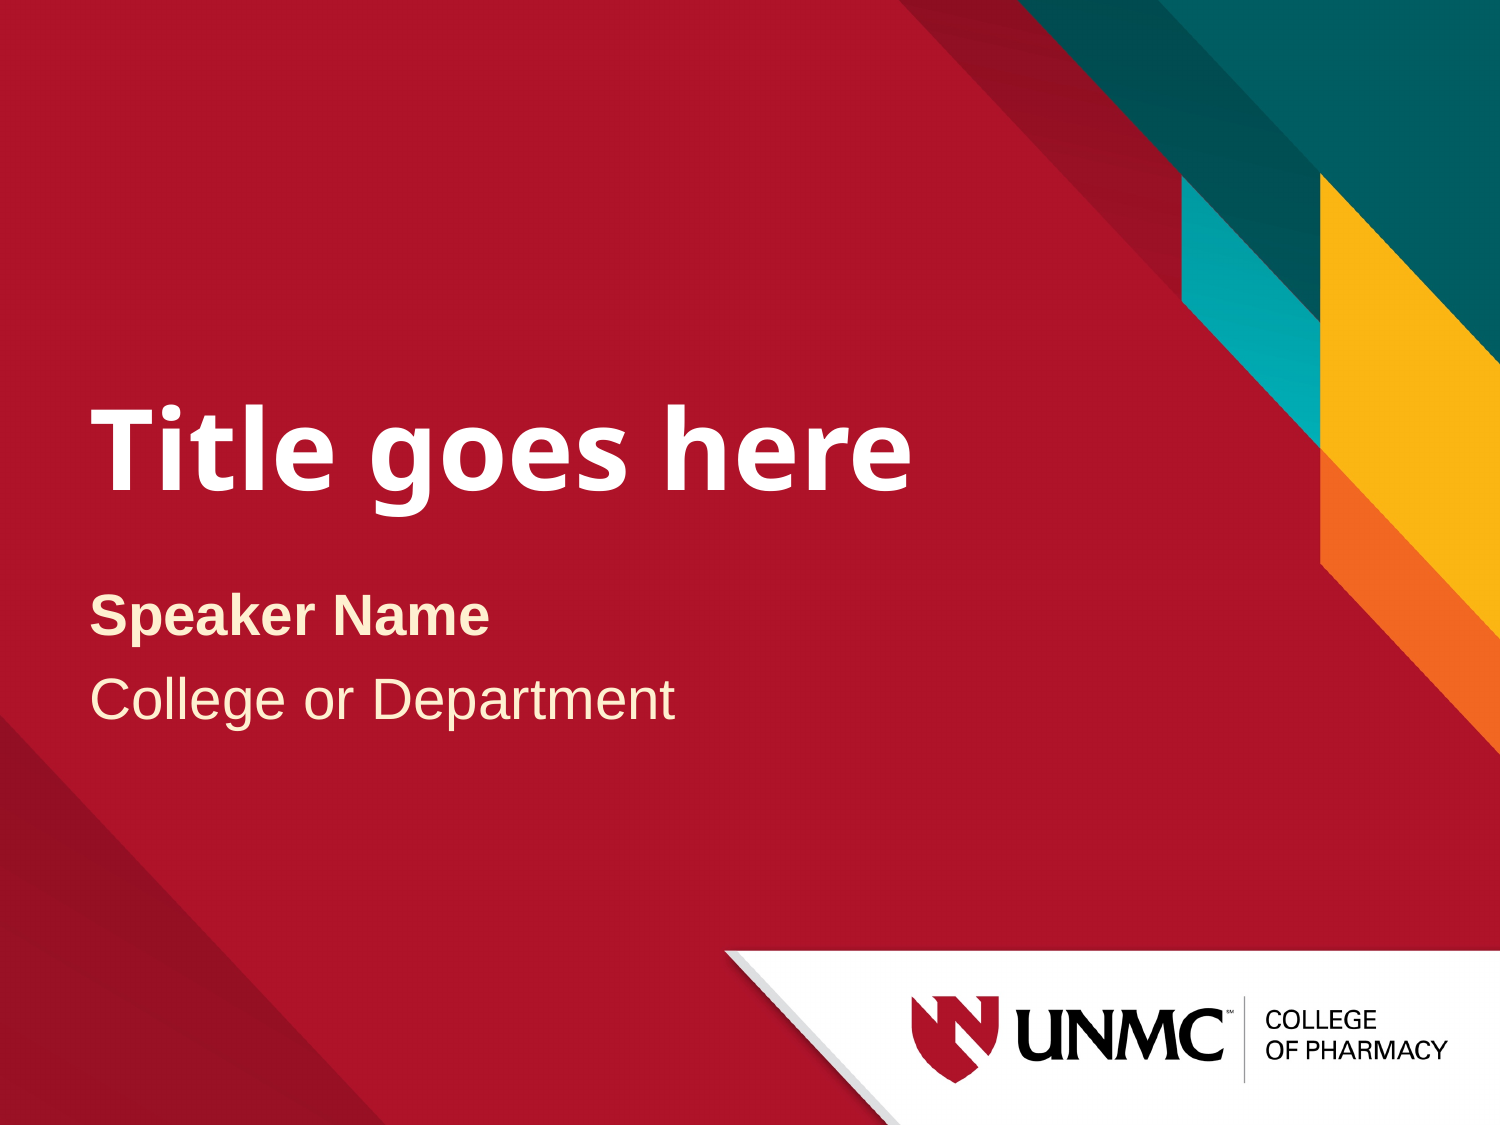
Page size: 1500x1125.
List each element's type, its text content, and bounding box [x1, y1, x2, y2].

subtitle Speaker Name College or Department [74, 577, 1238, 861]
picture [0, 0, 1500, 1125]
title Title goes here [74, 204, 1238, 512]
